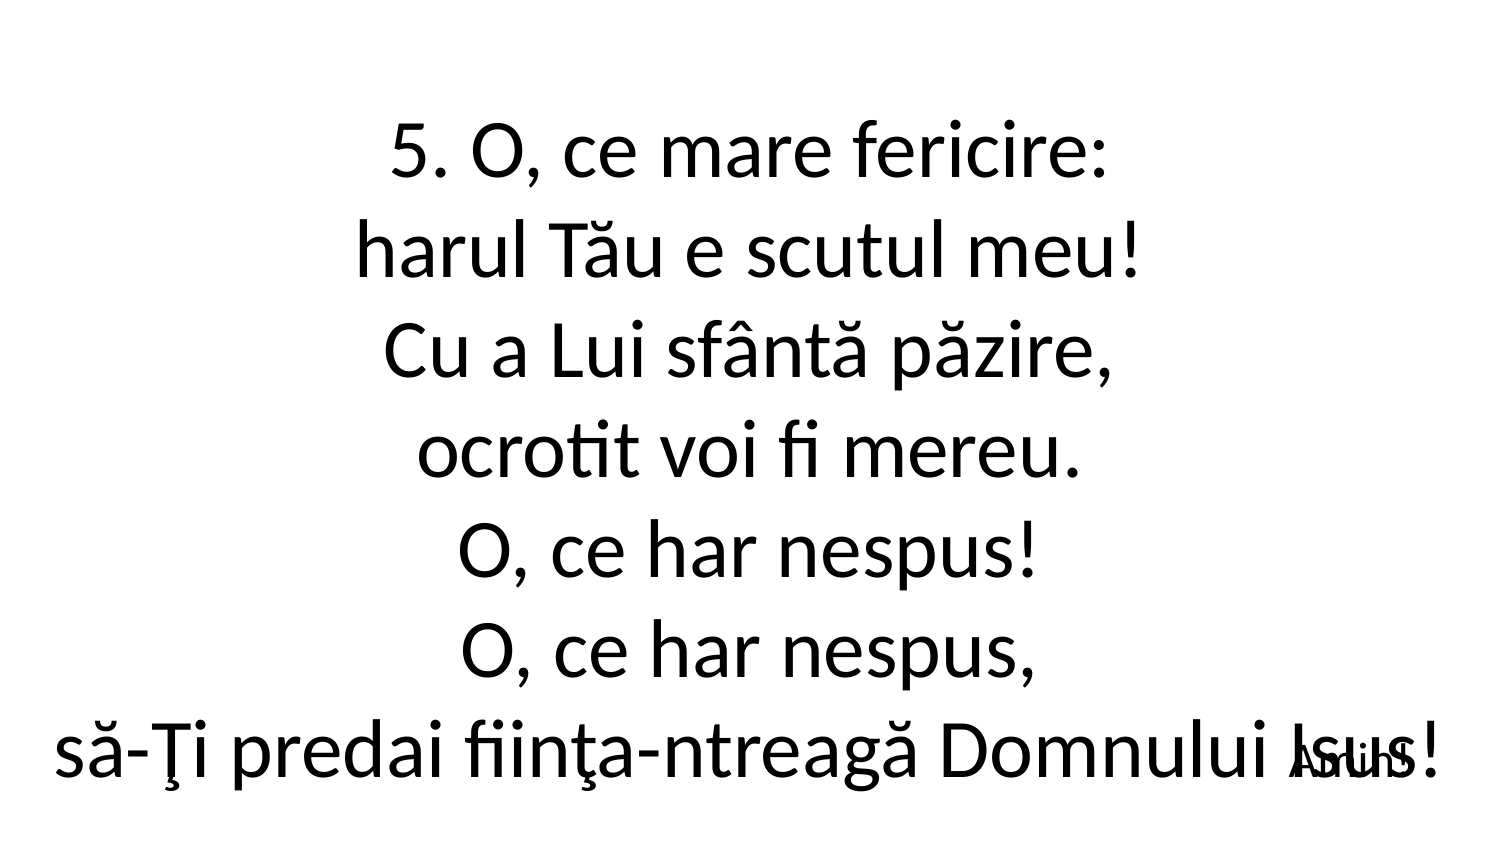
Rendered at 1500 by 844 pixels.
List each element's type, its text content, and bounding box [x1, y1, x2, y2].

text_box 5. O, ce mare fericire: harul Tău e scutul meu! Cu a Lui sfântă păzire, ocrotit voi fi mereu. O, ce har nespus! O, ce har nespus, să-Ţi predai fiinţa-ntreagă Domnului Isus! [38, 42, 1462, 802]
text_box Amin! [1273, 674, 1427, 795]
